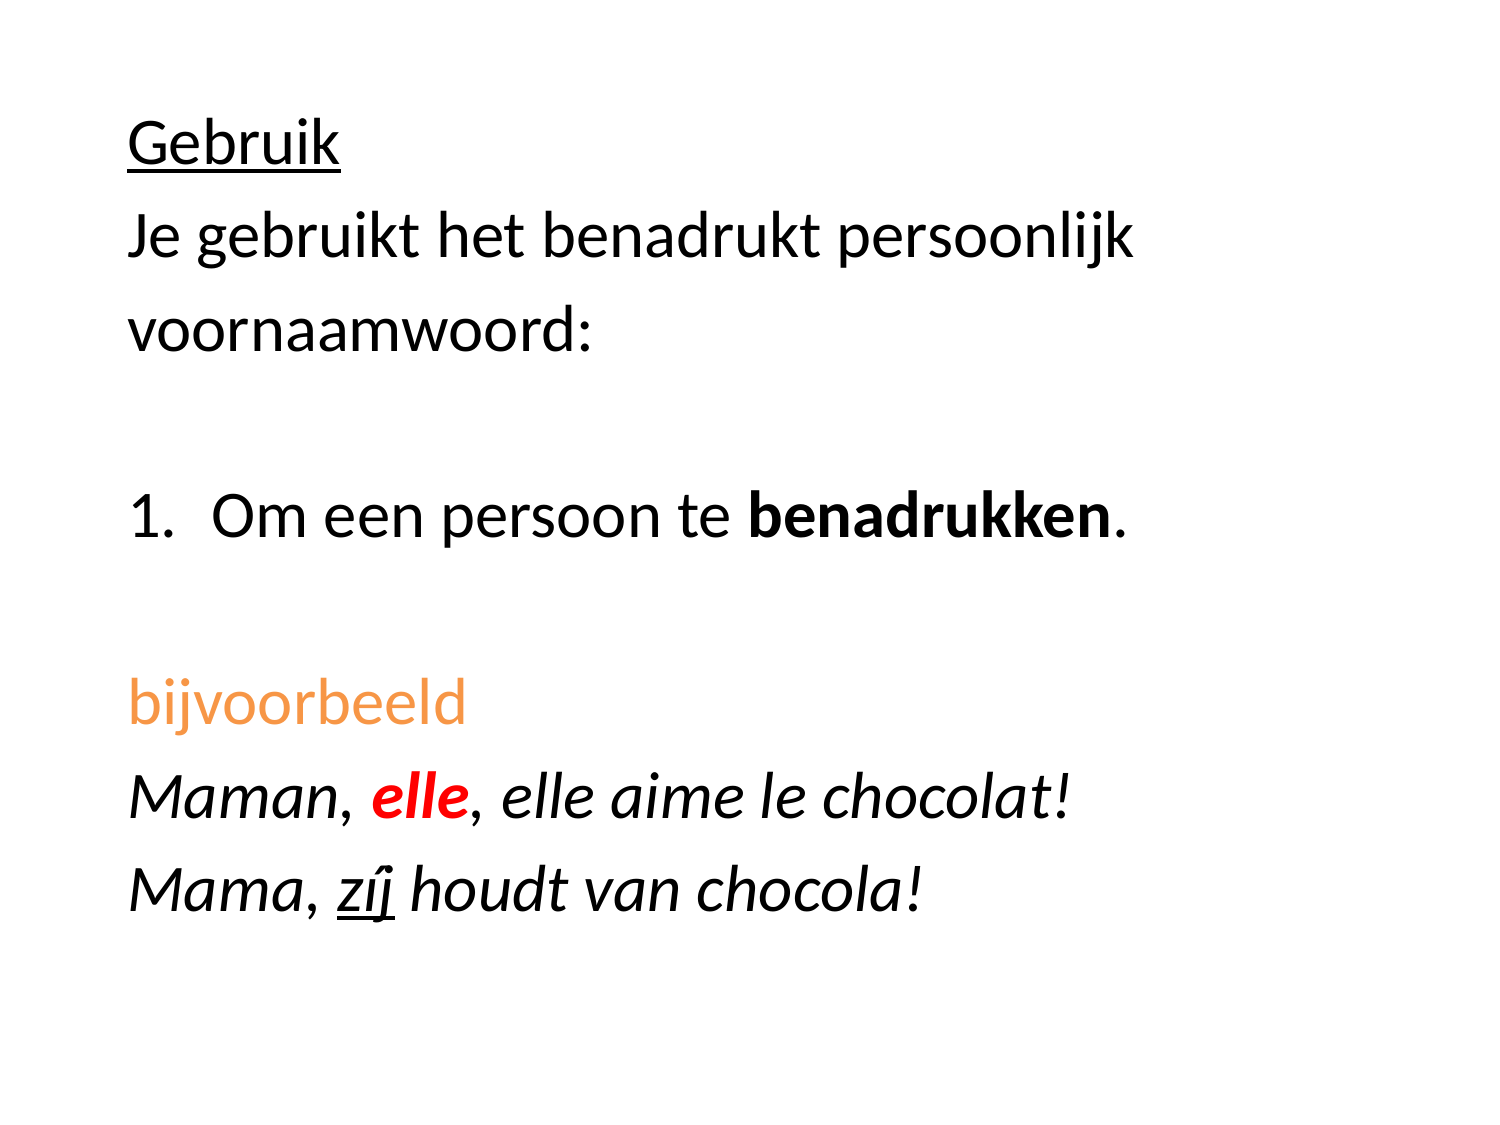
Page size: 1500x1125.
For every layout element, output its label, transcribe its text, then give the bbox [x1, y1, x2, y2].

text_box Gebruik Je gebruikt het benadrukt persoonlijk voornaamwoord: Om een persoon te benadrukken. bijvoorbeeld Maman, elle, elle aime le chocolat! Mama, zíj houdt van chocola! [112, 89, 1388, 988]
